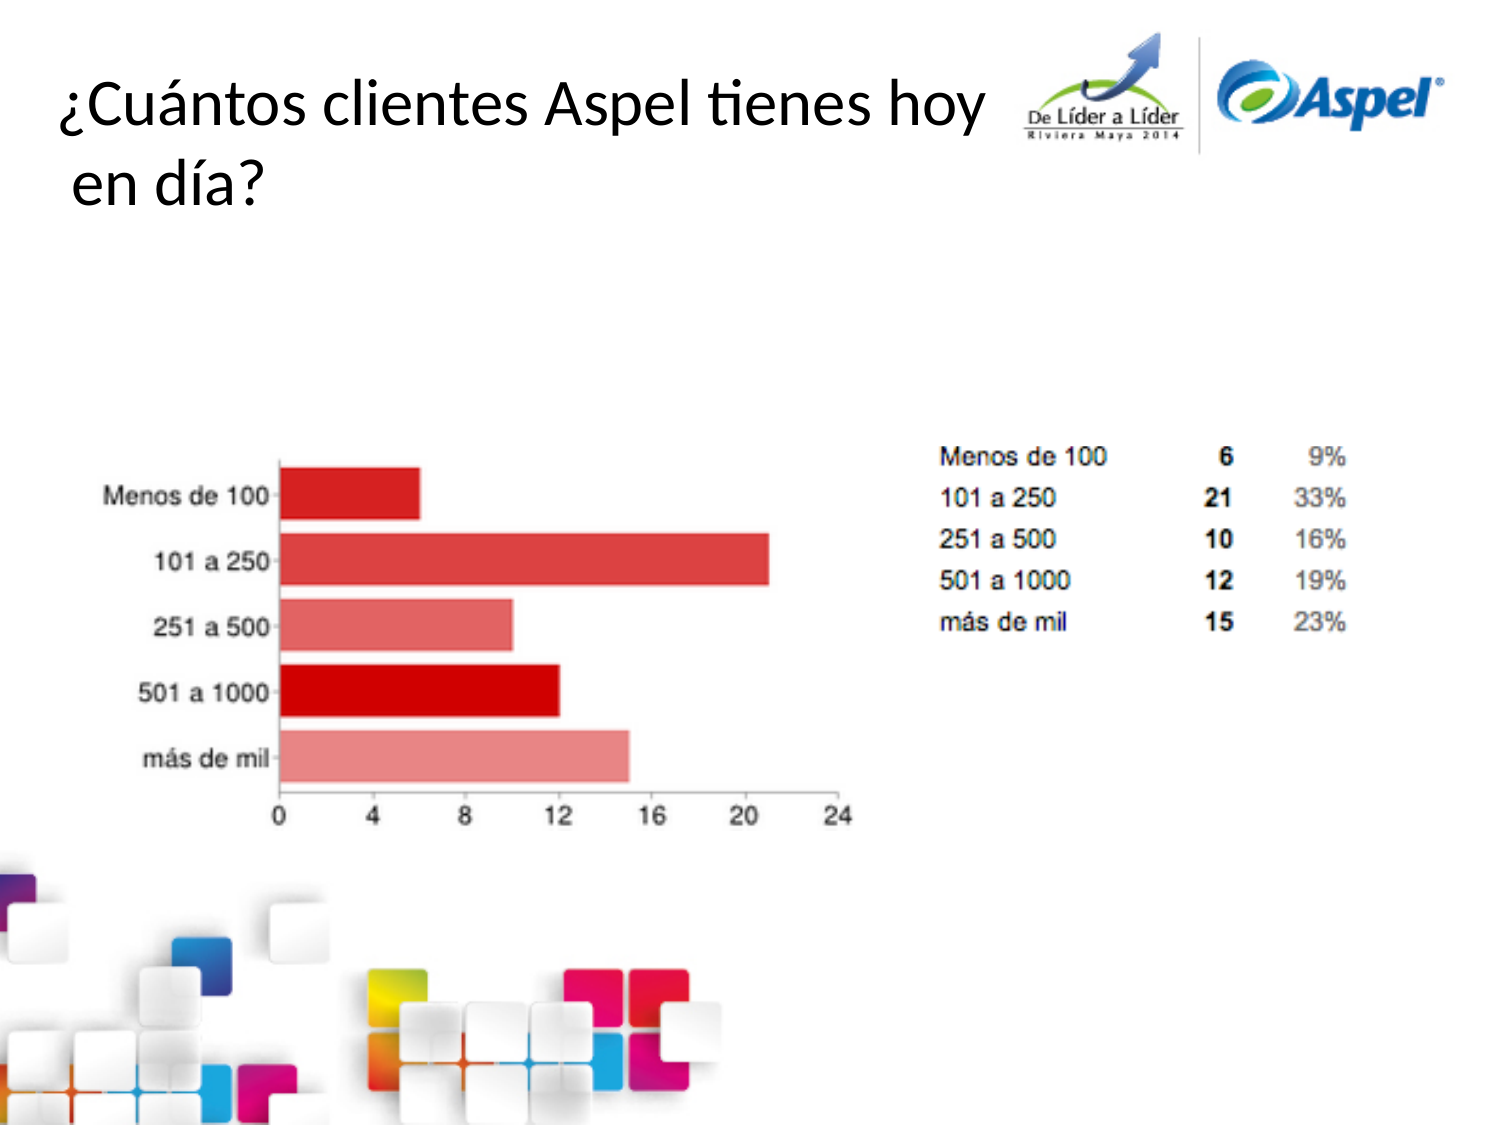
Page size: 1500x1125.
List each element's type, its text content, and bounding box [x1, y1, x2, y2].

picture [0, 0, 1500, 1125]
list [74, 446, 1409, 1006]
title ¿Cuántos clientes Aspel tienes hoy en día? [41, 45, 1392, 233]
